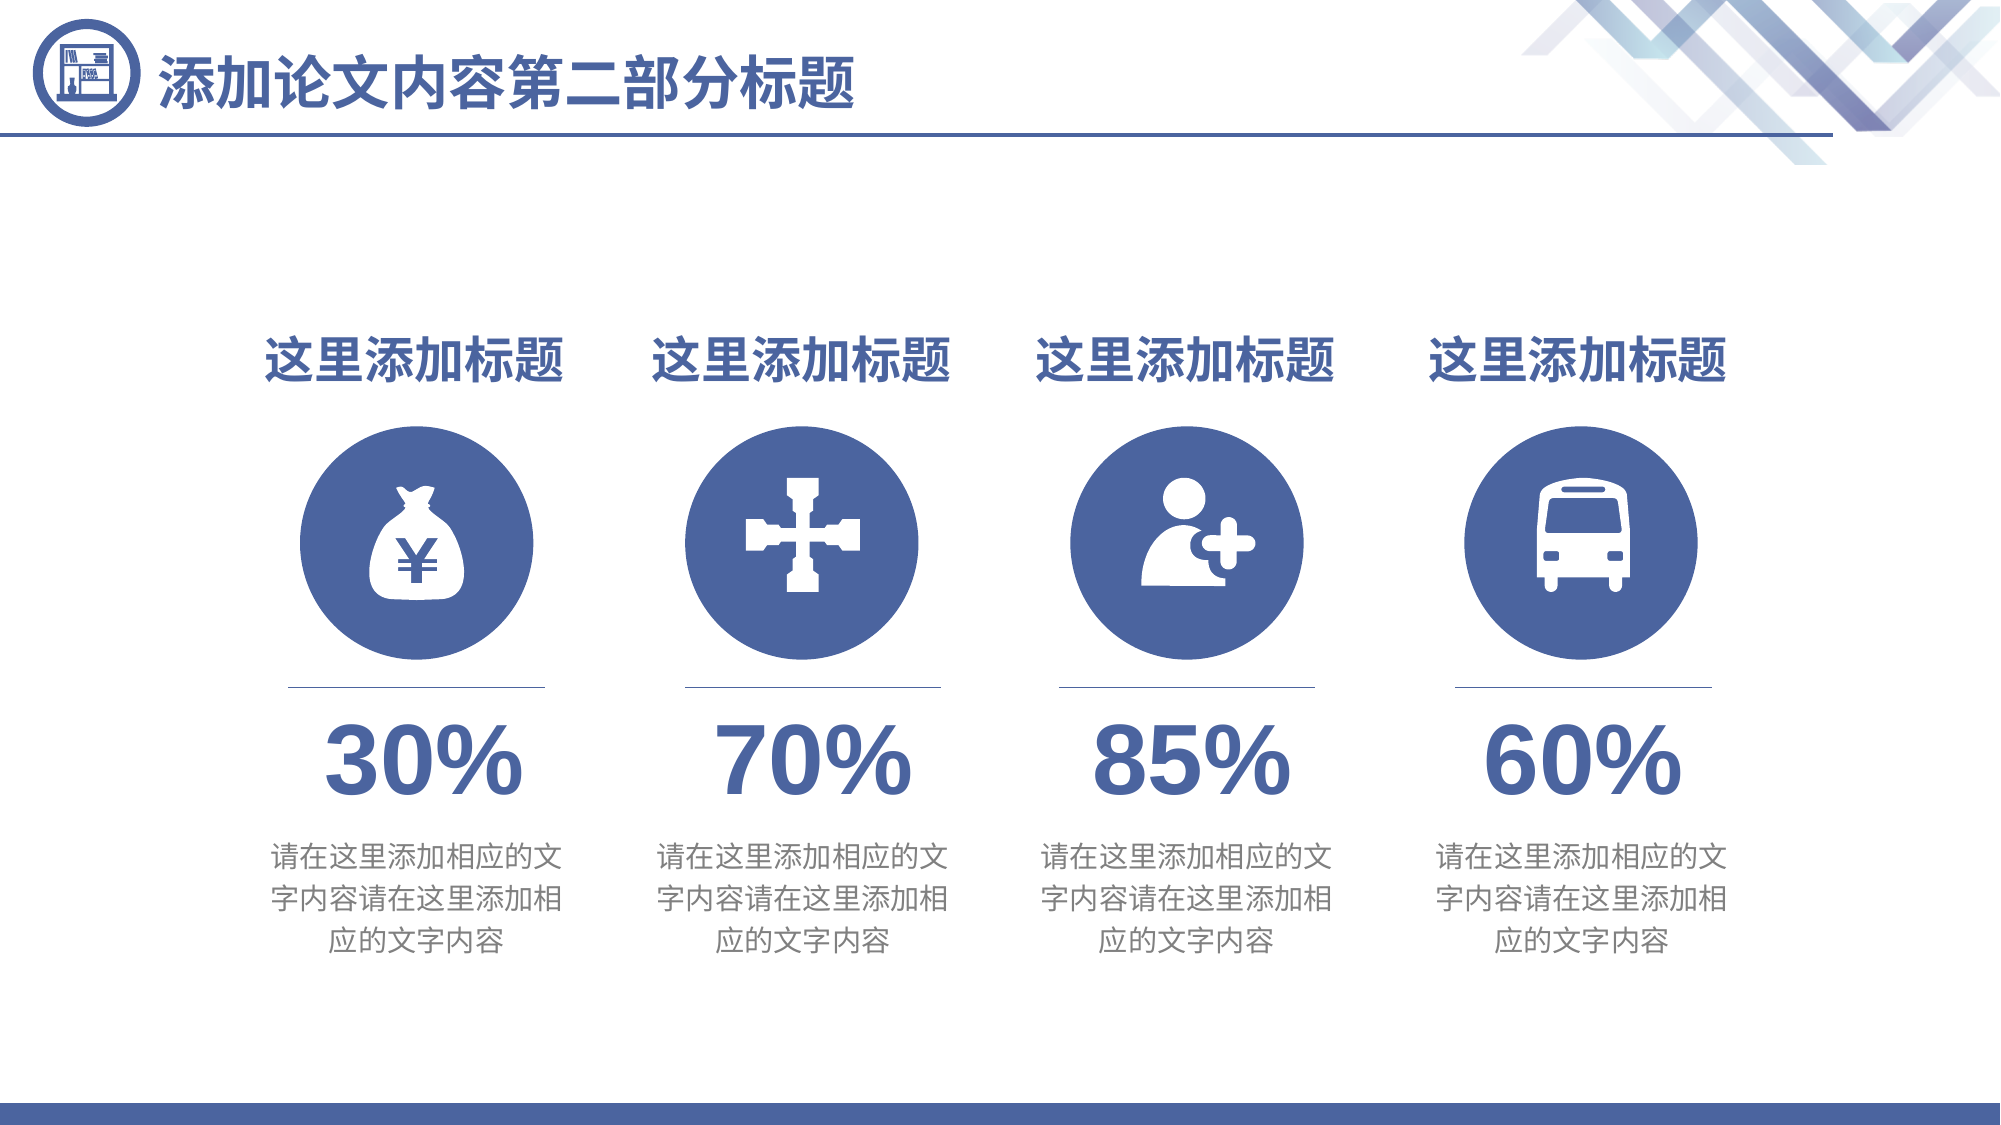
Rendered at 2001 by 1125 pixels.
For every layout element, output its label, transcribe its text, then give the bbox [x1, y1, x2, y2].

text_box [34, 20, 140, 126]
text_box [744, 476, 861, 593]
text_box 请在这里添加相应的文字内容请在这里添加相应的文字内容 [638, 823, 968, 965]
text_box 请在这里添加相应的文字内容请在这里添加相应的文字内容 [252, 823, 582, 965]
text_box [298, 425, 535, 661]
text_box 请在这里添加相应的文字内容请在这里添加相应的文字内容 [1417, 823, 1747, 965]
text_box 70% [698, 688, 929, 823]
text_box [684, 425, 920, 661]
text_box 这里添加标题 [249, 320, 580, 396]
text_box 30% [310, 688, 540, 823]
text_box 这里添加标题 [636, 320, 966, 396]
text_box 添加论文内容第二部分标题 [142, 4, 888, 124]
text_box [1536, 477, 1630, 592]
text_box 请在这里添加相应的文字内容请在这里添加相应的文字内容 [1022, 823, 1352, 965]
text_box [368, 484, 466, 602]
text_box [1201, 517, 1256, 570]
text_box 这里添加标题 [1413, 320, 1744, 396]
picture [1412, 0, 2000, 166]
text_box [1141, 525, 1226, 587]
text_box [0, 1102, 2000, 1125]
text_box 这里添加标题 [1020, 320, 1350, 396]
text_box [1163, 477, 1206, 520]
text_box 60% [1469, 688, 1699, 823]
text_box [1069, 425, 1305, 661]
text_box [1463, 425, 1699, 661]
text_box 85% [1077, 688, 1308, 823]
